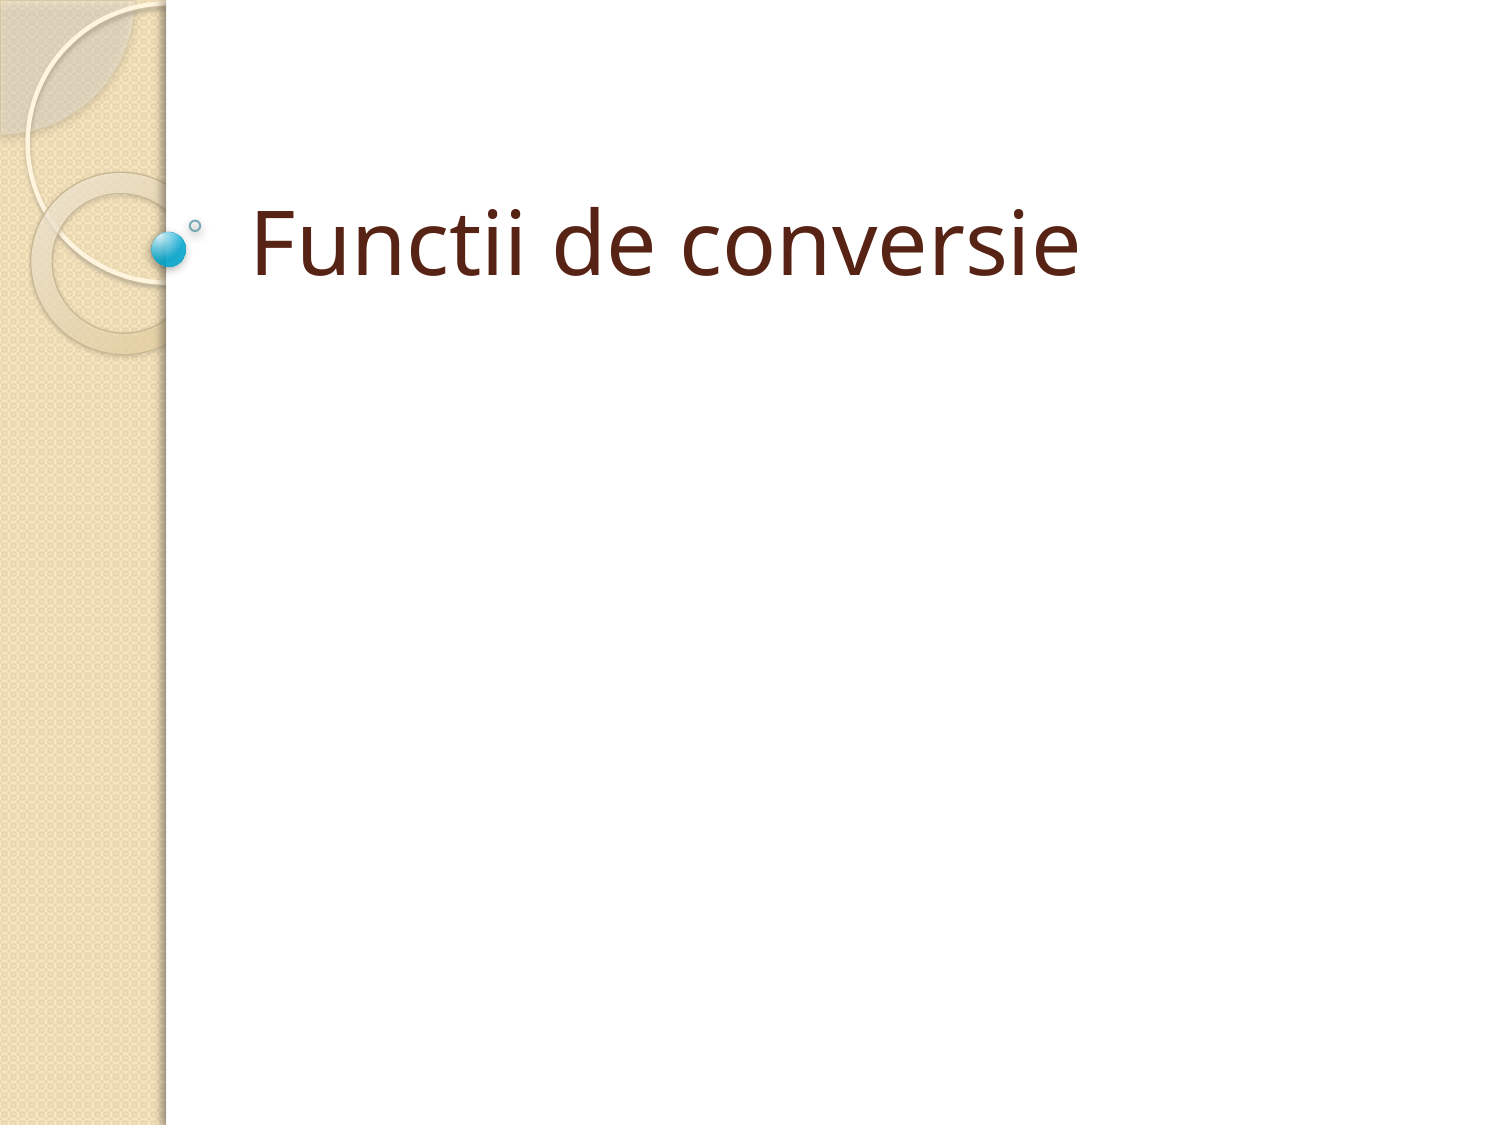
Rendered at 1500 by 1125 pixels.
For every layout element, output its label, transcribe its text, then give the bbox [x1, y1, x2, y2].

title Functii de conversie [234, 59, 1450, 301]
